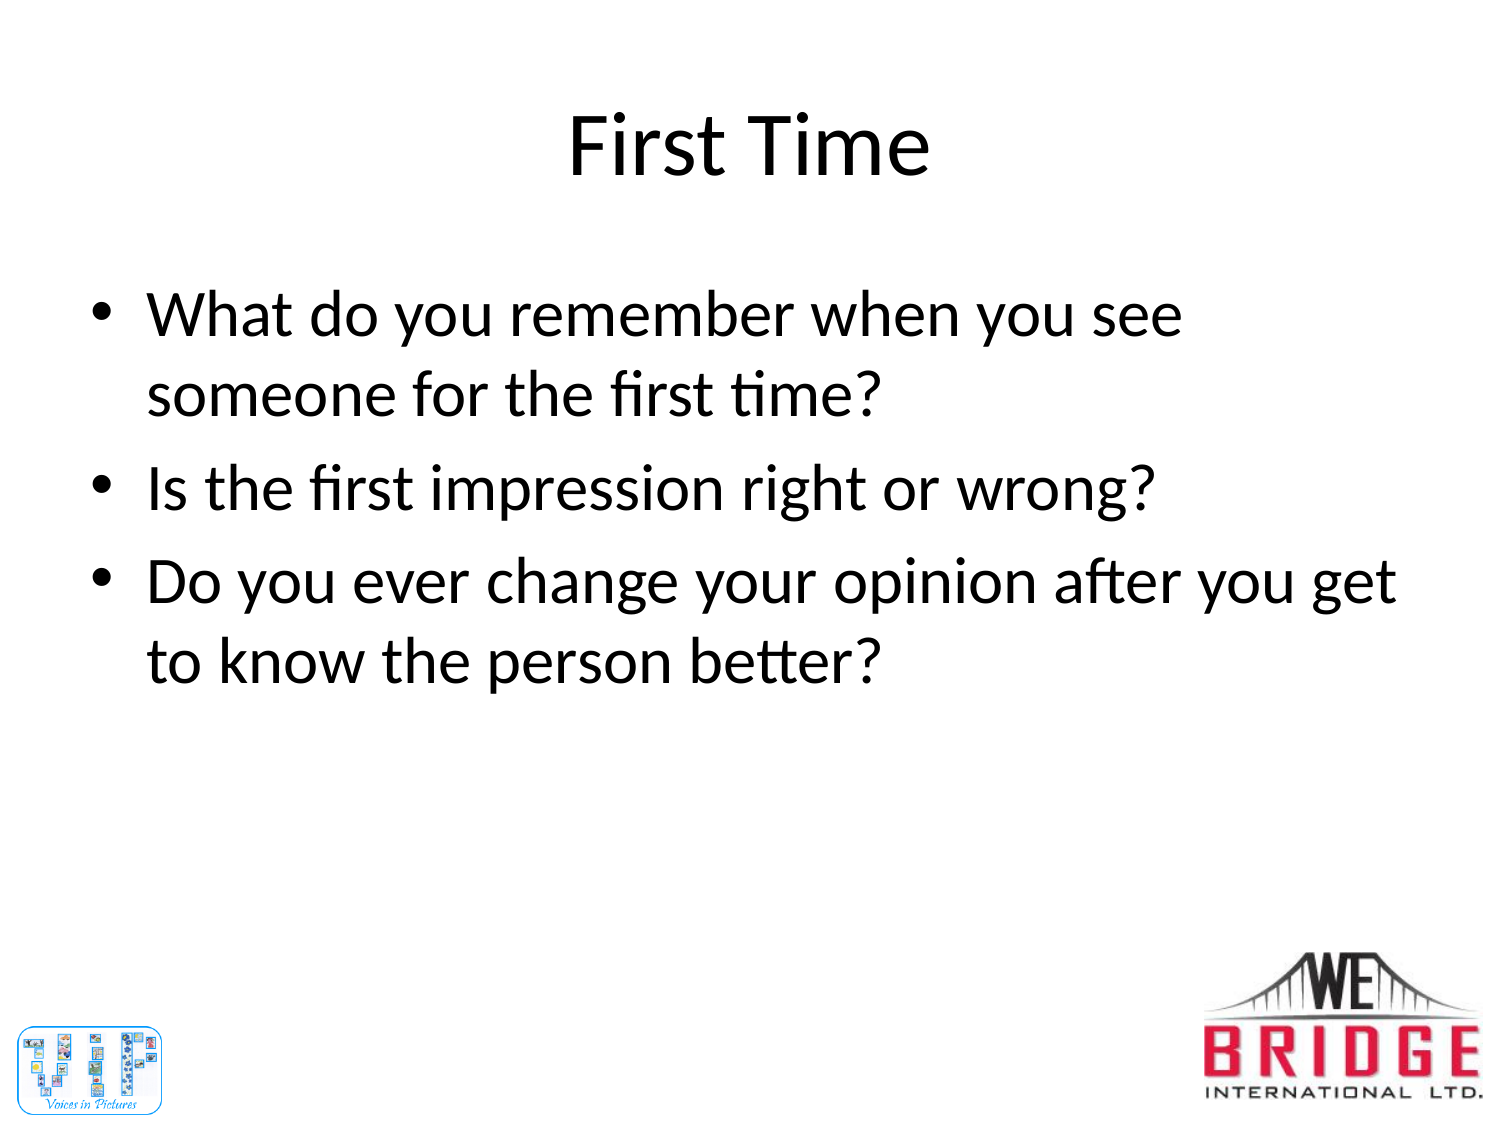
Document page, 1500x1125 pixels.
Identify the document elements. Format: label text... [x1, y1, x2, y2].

picture [17, 1025, 163, 1115]
picture [1204, 951, 1483, 1101]
title First Time [75, 45, 1425, 233]
list What do you remember when you see someone for the first time? Is the first impression right or wrong? Do you ever change your opinion after you get to know the person better? [75, 262, 1425, 1005]
